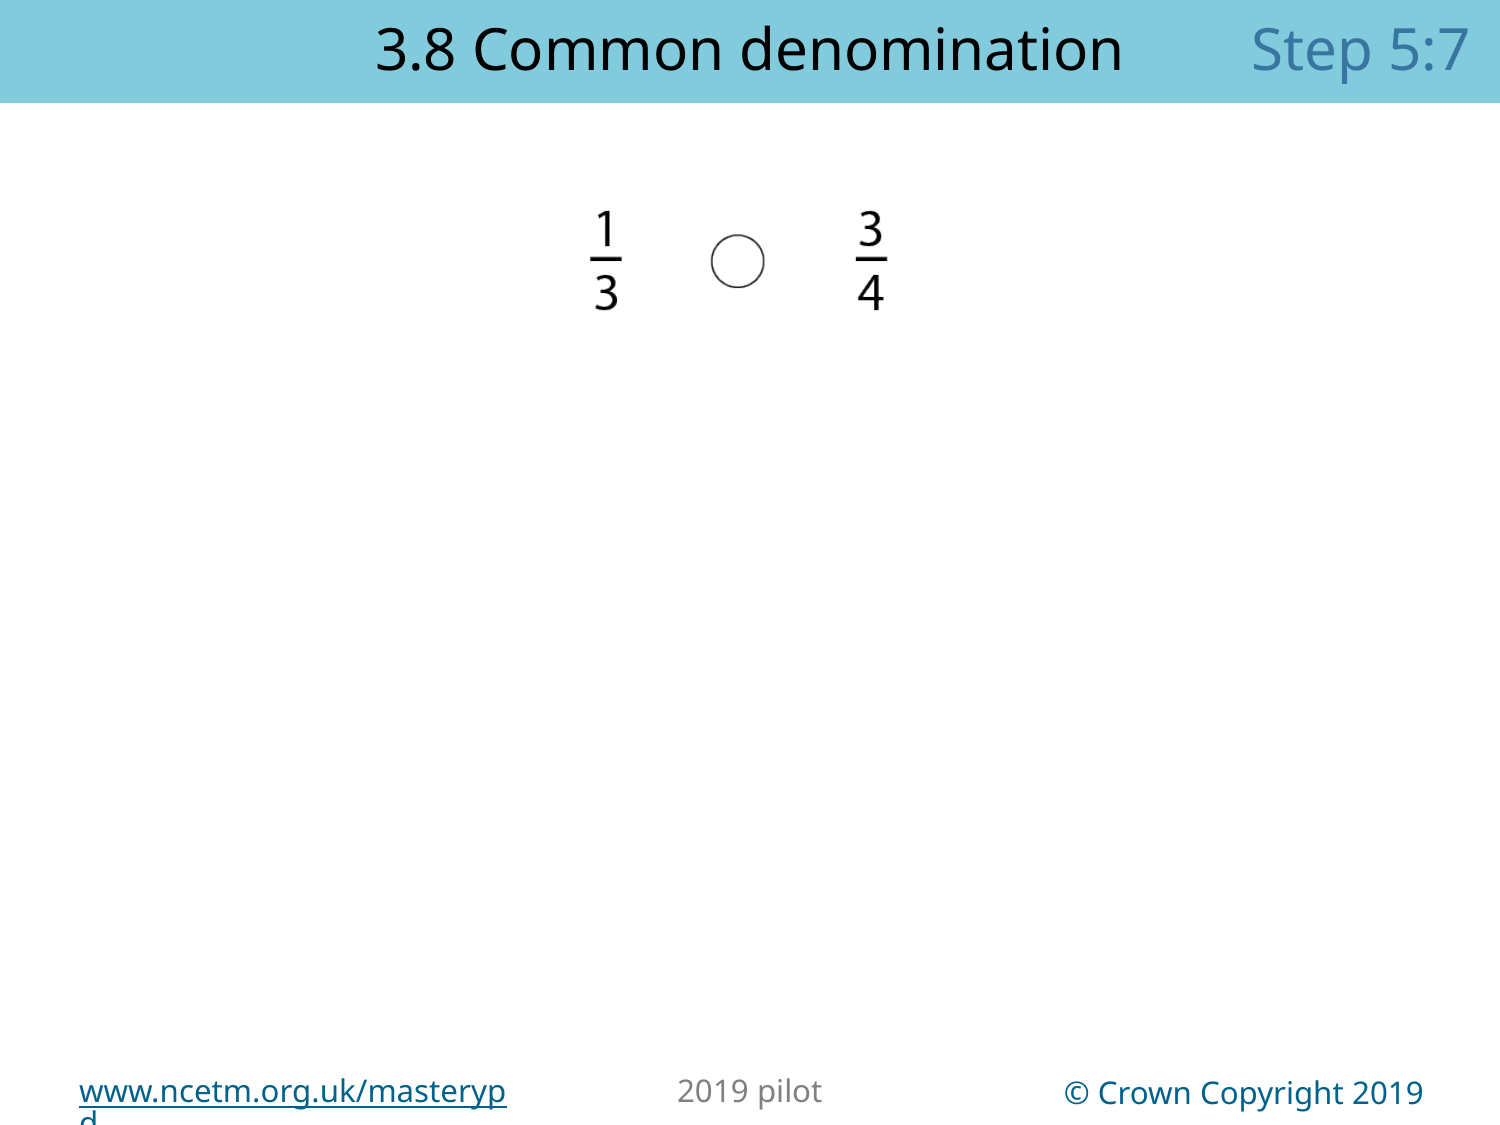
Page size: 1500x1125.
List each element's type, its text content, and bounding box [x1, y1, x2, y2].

picture [246, 201, 1254, 554]
list Step 5:7 [0, 0, 1500, 104]
